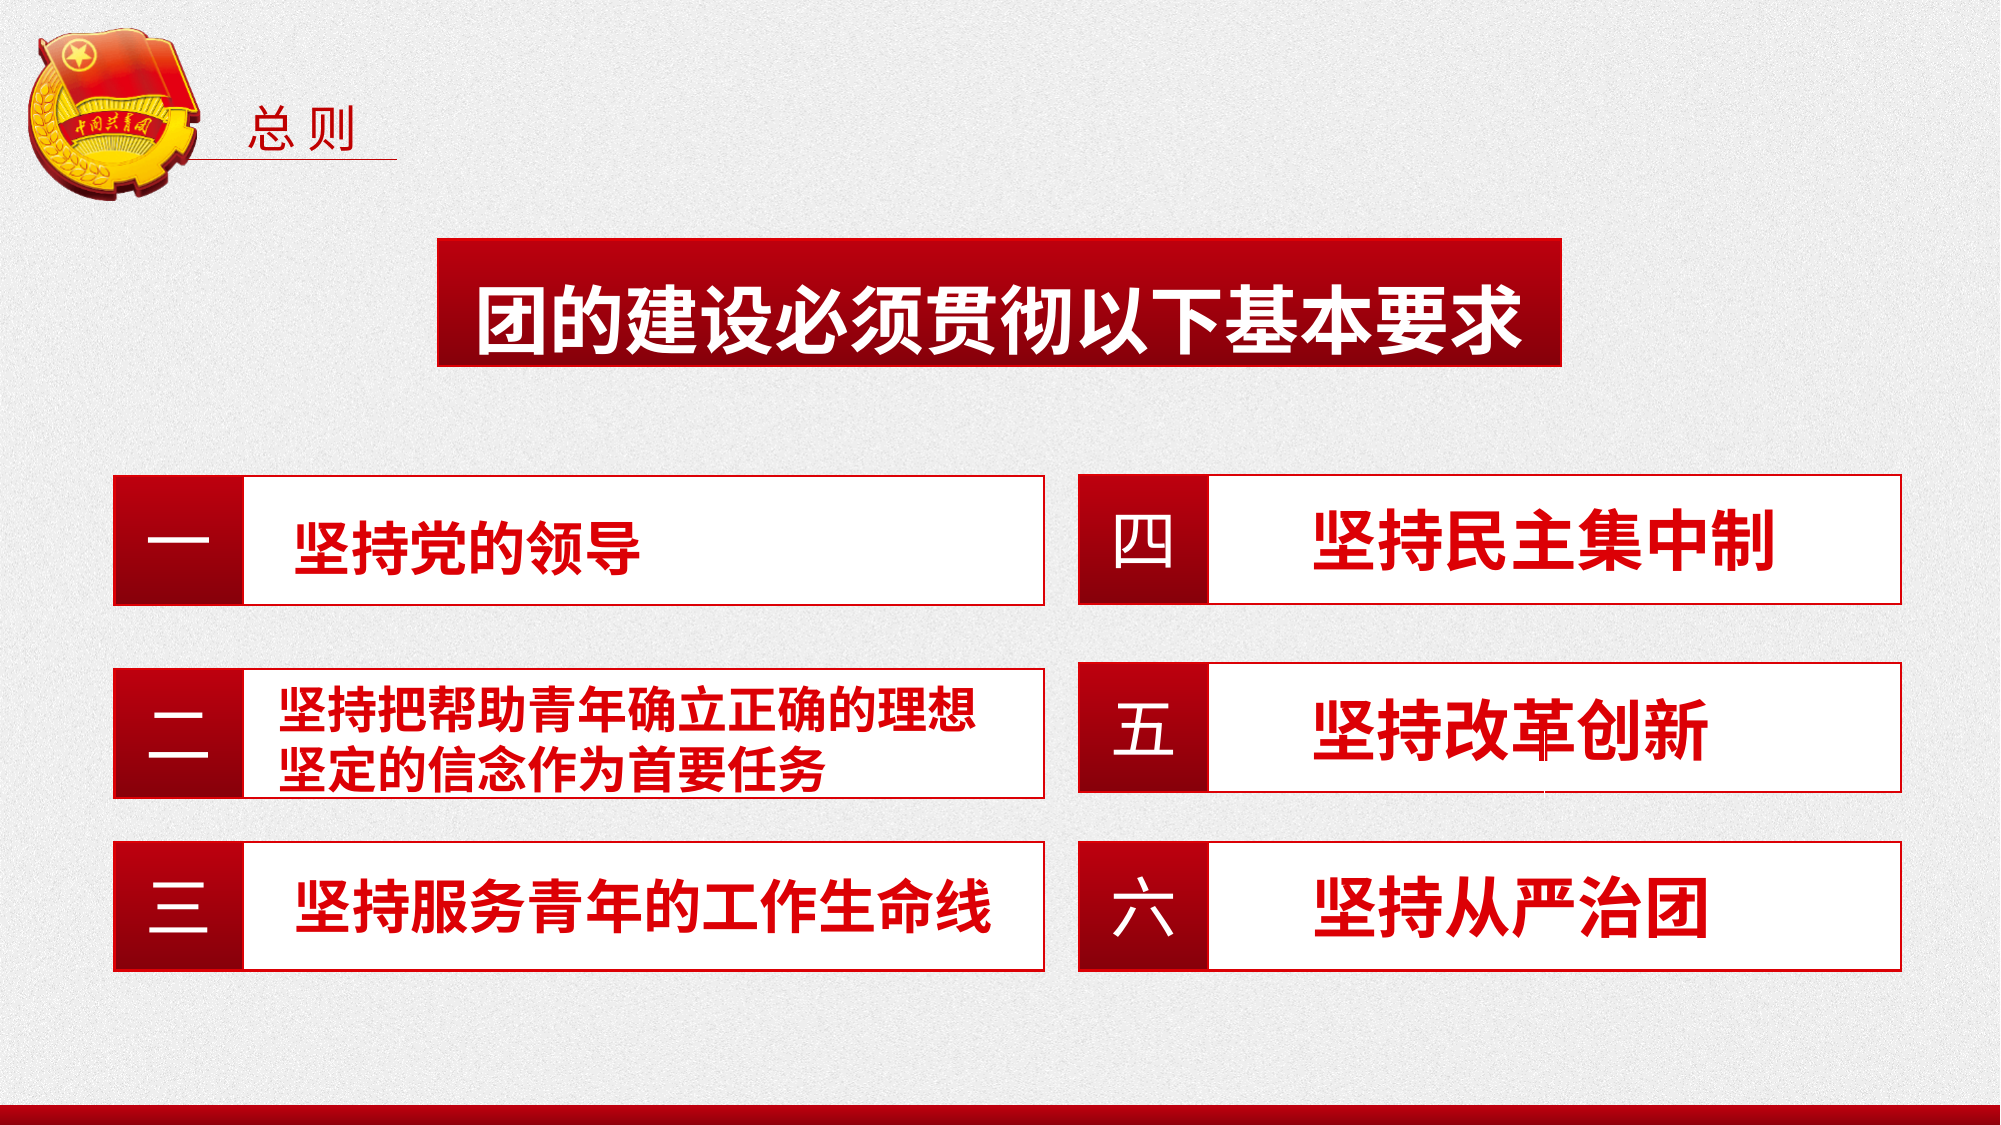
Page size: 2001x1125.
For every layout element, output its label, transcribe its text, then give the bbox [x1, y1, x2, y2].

picture [0, 0, 2001, 1125]
text_box [1540, 238, 1562, 367]
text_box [1079, 841, 1901, 971]
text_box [1079, 662, 1901, 792]
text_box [114, 476, 1044, 605]
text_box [114, 669, 1044, 808]
text_box 总 则 [231, 90, 373, 159]
text_box 总 则 [231, 160, 373, 165]
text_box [114, 841, 1044, 971]
text_box 团的建设必须贯彻以下基本要求 [459, 220, 1540, 371]
text_box [437, 238, 459, 367]
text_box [1079, 474, 1901, 604]
